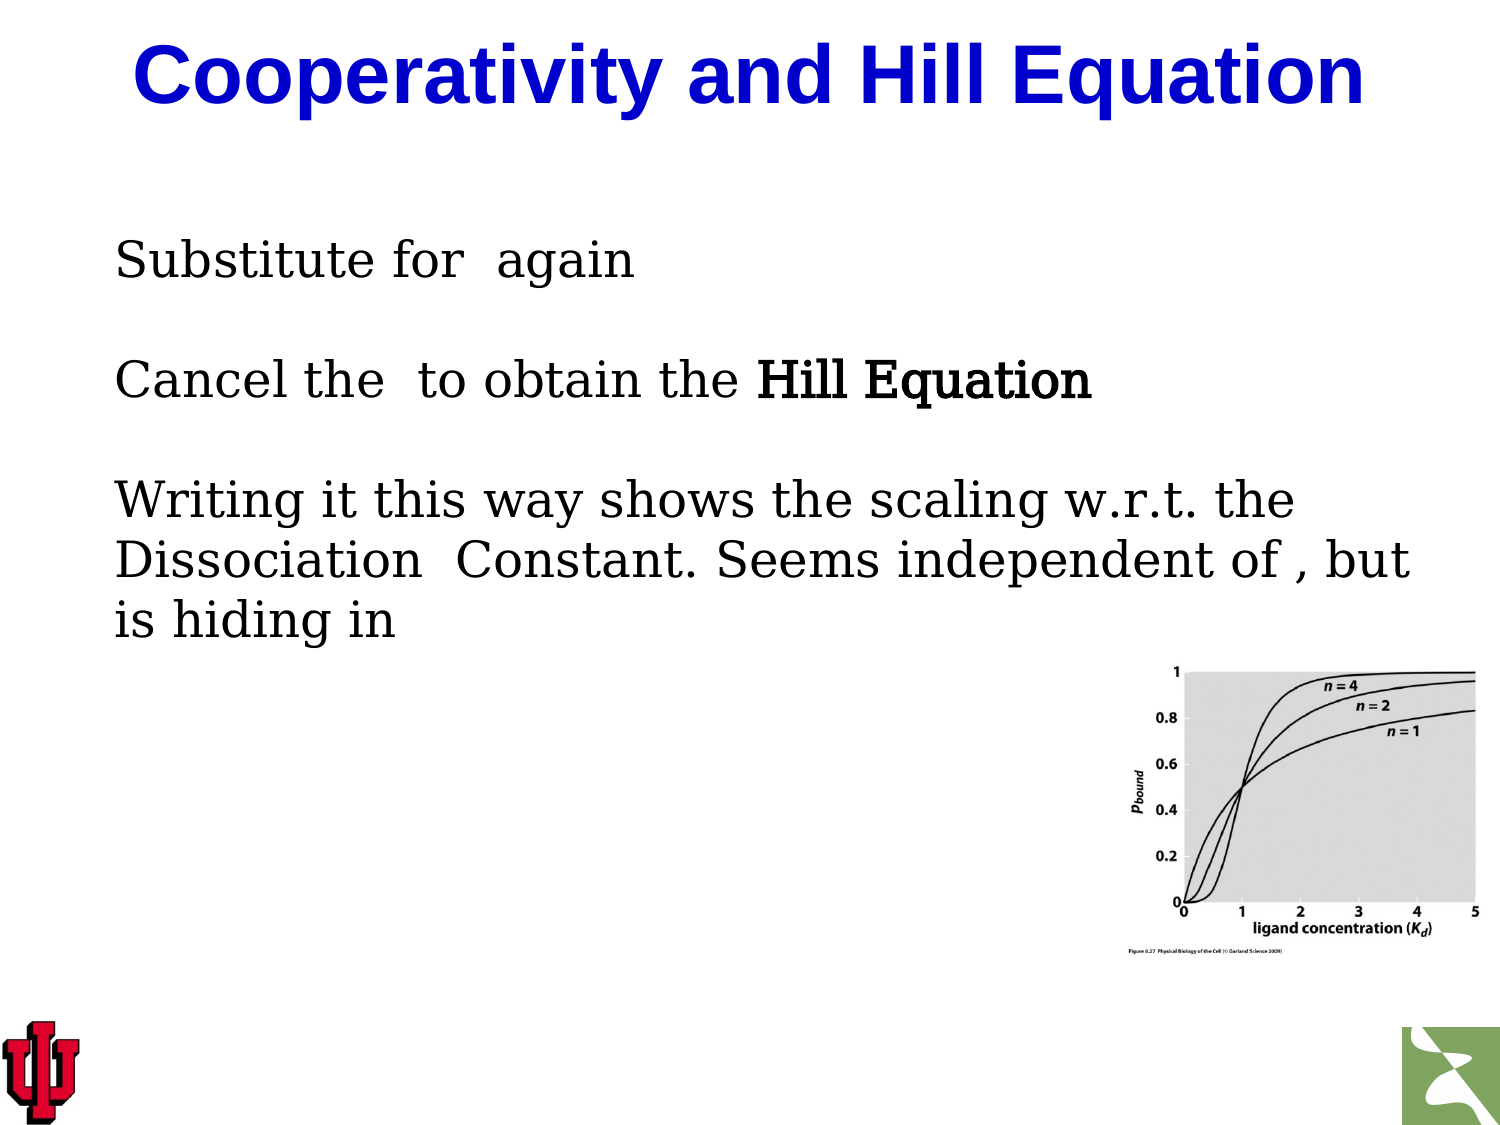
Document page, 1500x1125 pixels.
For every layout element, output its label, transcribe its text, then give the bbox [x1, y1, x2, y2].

text_box [0, 112, 1500, 478]
title Cooperativity and Hill Equation [0, 2, 1500, 112]
picture [1125, 661, 1482, 955]
text_box [0, 556, 1500, 663]
picture [1402, 1027, 1500, 1125]
picture [0, 1020, 80, 1125]
